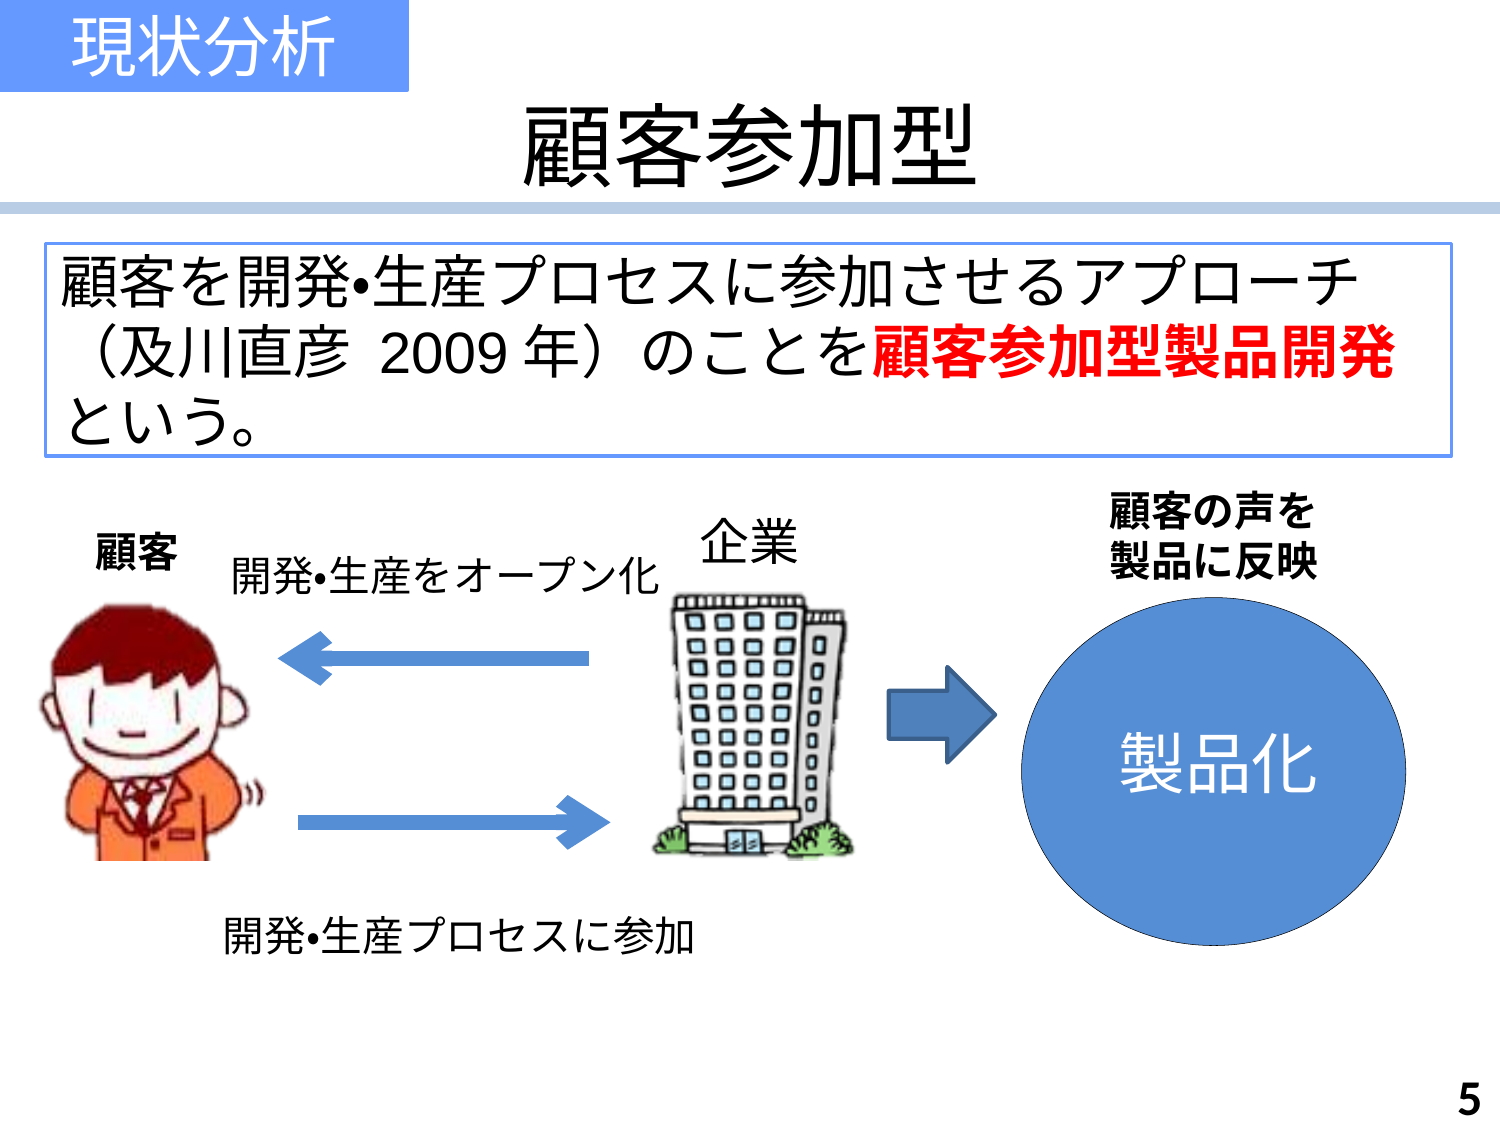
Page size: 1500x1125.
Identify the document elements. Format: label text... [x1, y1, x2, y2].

text_box 顧客参加型 [41, 81, 1461, 202]
text_box 開発・生産プロセスに参加 [202, 895, 717, 974]
text_box [899, 665, 998, 765]
picture [610, 586, 895, 862]
text_box 企業 [639, 503, 860, 579]
slide_number 5 [1147, 1065, 1498, 1125]
text_box 顧客の声を製品に反映 [1083, 462, 1344, 608]
text_box 顧客 [70, 517, 204, 557]
text_box [1019, 608, 1408, 948]
text_box 開発・生産をオープン化 [204, 549, 747, 600]
picture [17, 558, 294, 862]
text_box 顧客を開発・生産プロセスに参加させるアプローチ（及川直彦 2009年）のことを顧客参加型製品開発という。 [44, 241, 1454, 458]
text_box 製品化 [1103, 714, 1334, 810]
text_box 現状分析 [0, 0, 409, 92]
